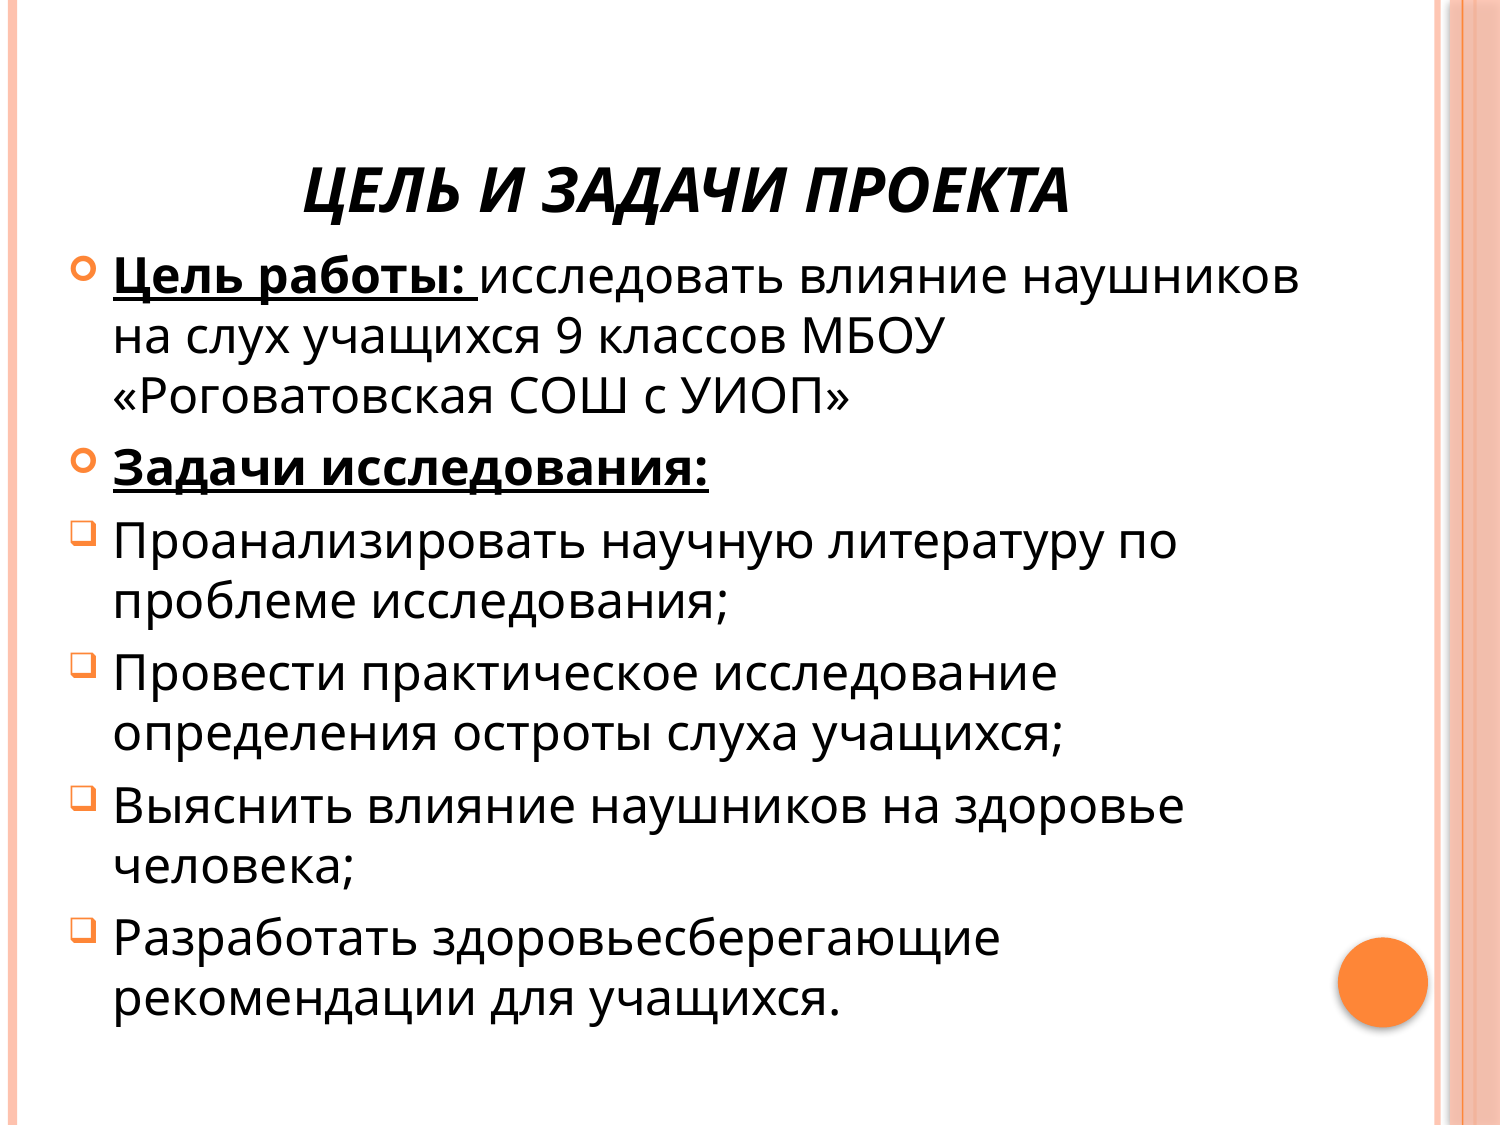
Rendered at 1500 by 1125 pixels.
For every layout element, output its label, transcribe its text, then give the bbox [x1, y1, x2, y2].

title Цель и задачи проекта [75, 45, 1300, 233]
list Цель работы: исследовать влияние наушников на слух учащихся 9 классов МБОУ «Роговатовская СОШ с УИОП» Задачи исследования: Проанализировать научную литературу по проблеме исследования; Провести практическое исследование определения остроты слуха учащихся; Выяснить влияние наушников на здоровье человека; Разработать здоровьесберегающие рекомендации для учащихся. [53, 235, 1338, 1036]
